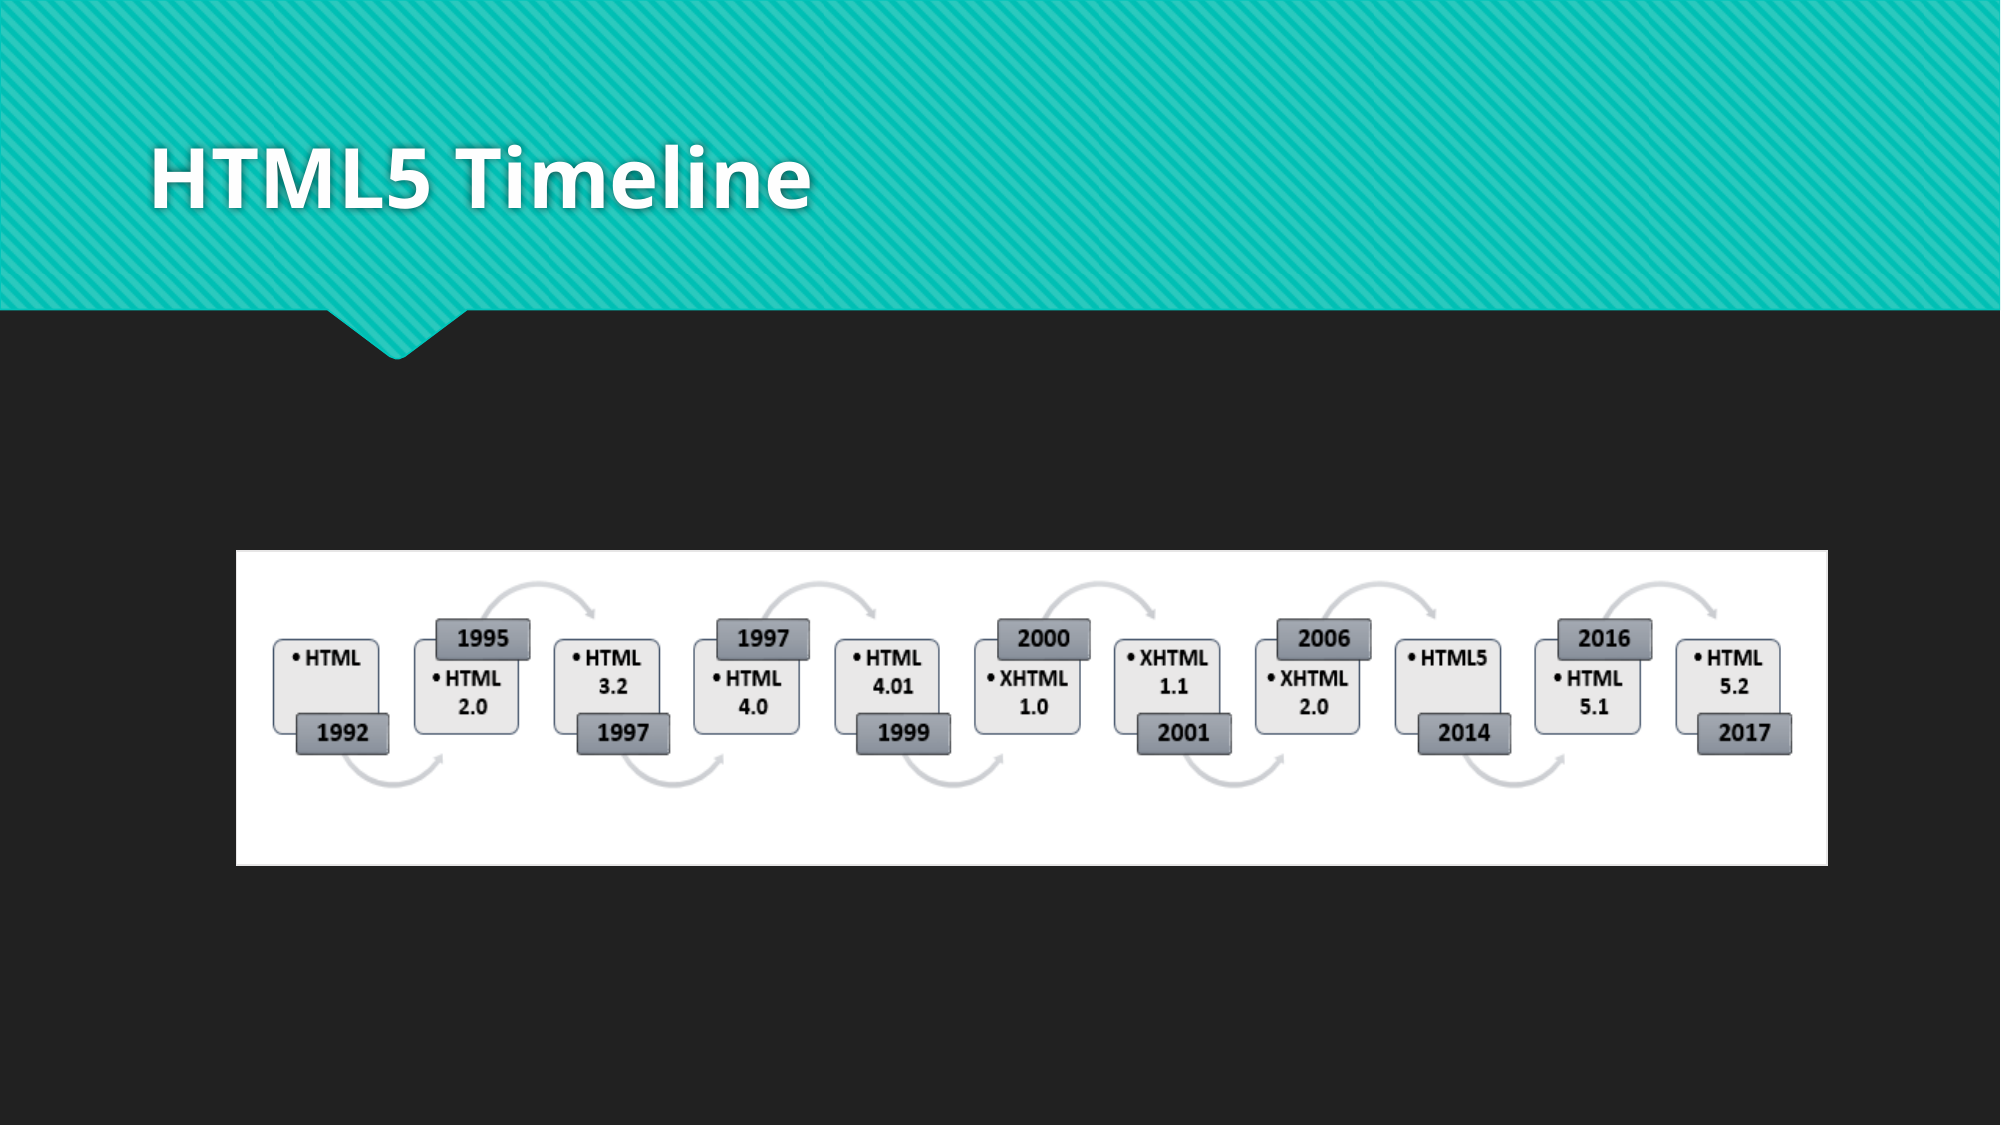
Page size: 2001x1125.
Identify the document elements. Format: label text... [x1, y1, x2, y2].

title HTML5 Timeline [132, 73, 1868, 233]
picture [236, 551, 1827, 865]
